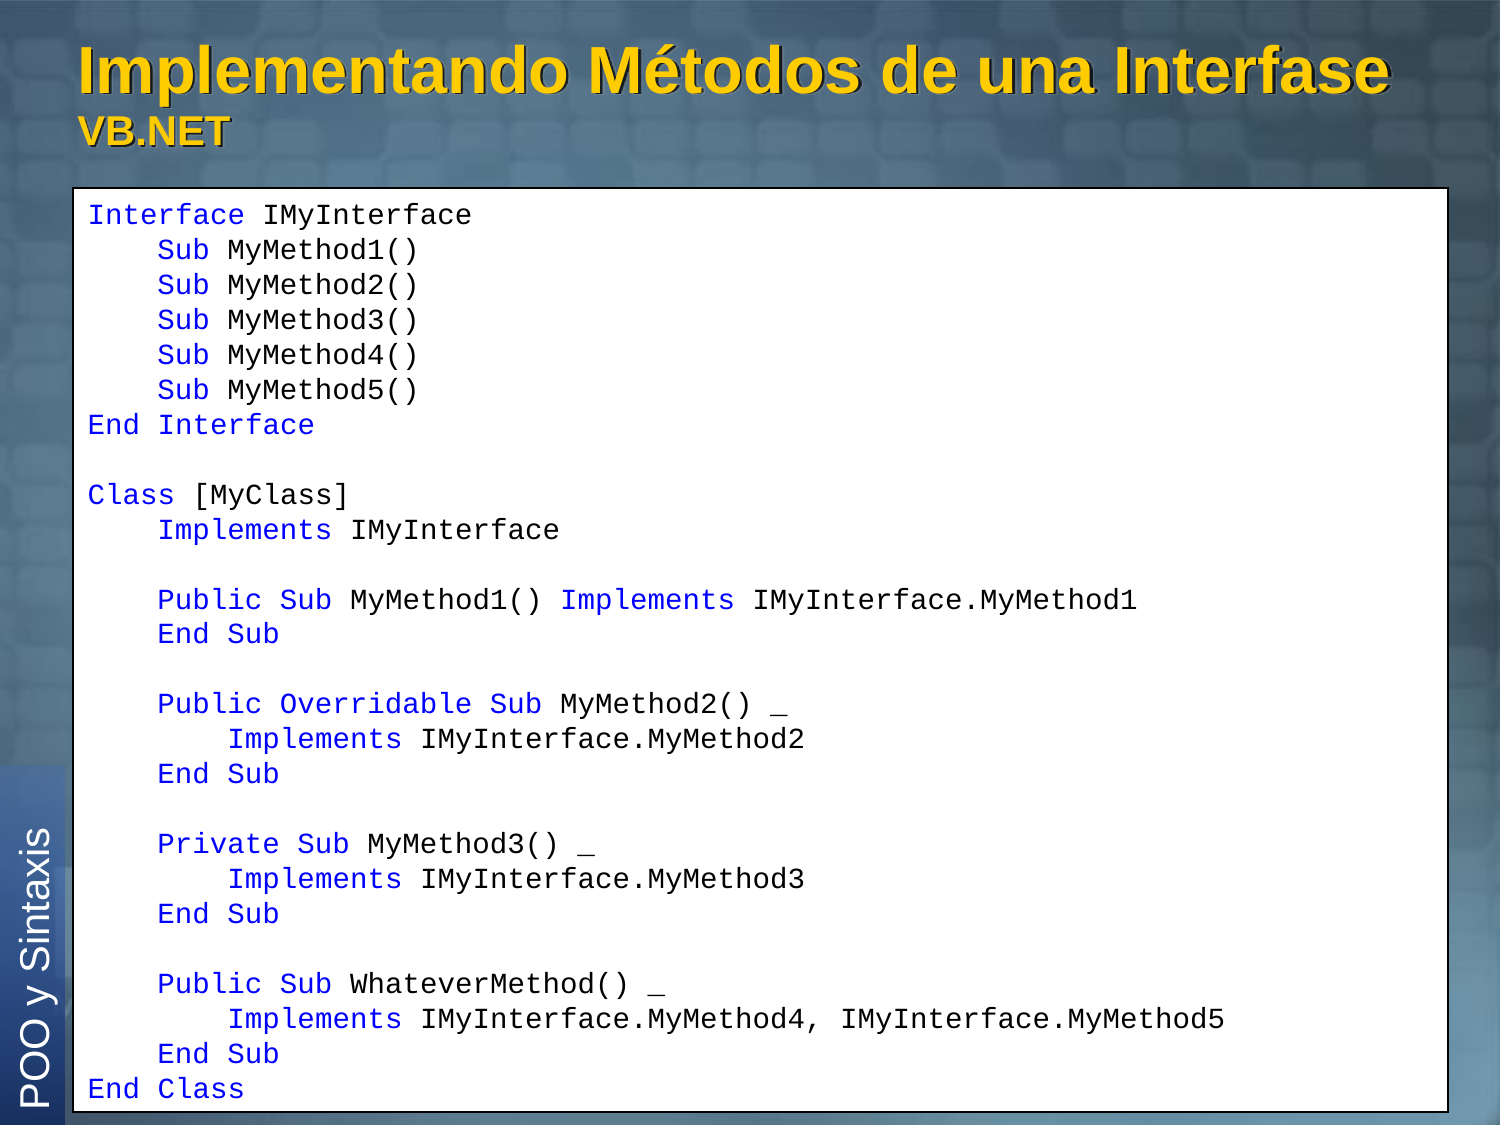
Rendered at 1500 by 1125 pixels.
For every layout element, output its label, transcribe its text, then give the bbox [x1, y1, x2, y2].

text_box POO y Sintaxis [0, 765, 65, 1125]
text_box Interface IMyInterface Sub MyMethod1() Sub MyMethod2() Sub MyMethod3() Sub MyMethod4() Sub MyMethod5() End Interface Class [MyClass] Implements IMyInterface Public Sub MyMethod1() Implements IMyInterface.MyMethod1 End Sub Public Overridable Sub MyMethod2() _ Implements IMyInterface.MyMethod2 End Sub Private Sub MyMethod3() _ Implements IMyInterface.MyMethod3 End Sub Public Sub WhateverMethod() _ Implements IMyInterface.MyMethod4, IMyInterface.MyMethod5 End Sub End Class [72, 187, 1448, 1112]
picture [0, 0, 1500, 1125]
title Implementando Métodos de una Interfase VB.NET [62, 102, 1500, 163]
